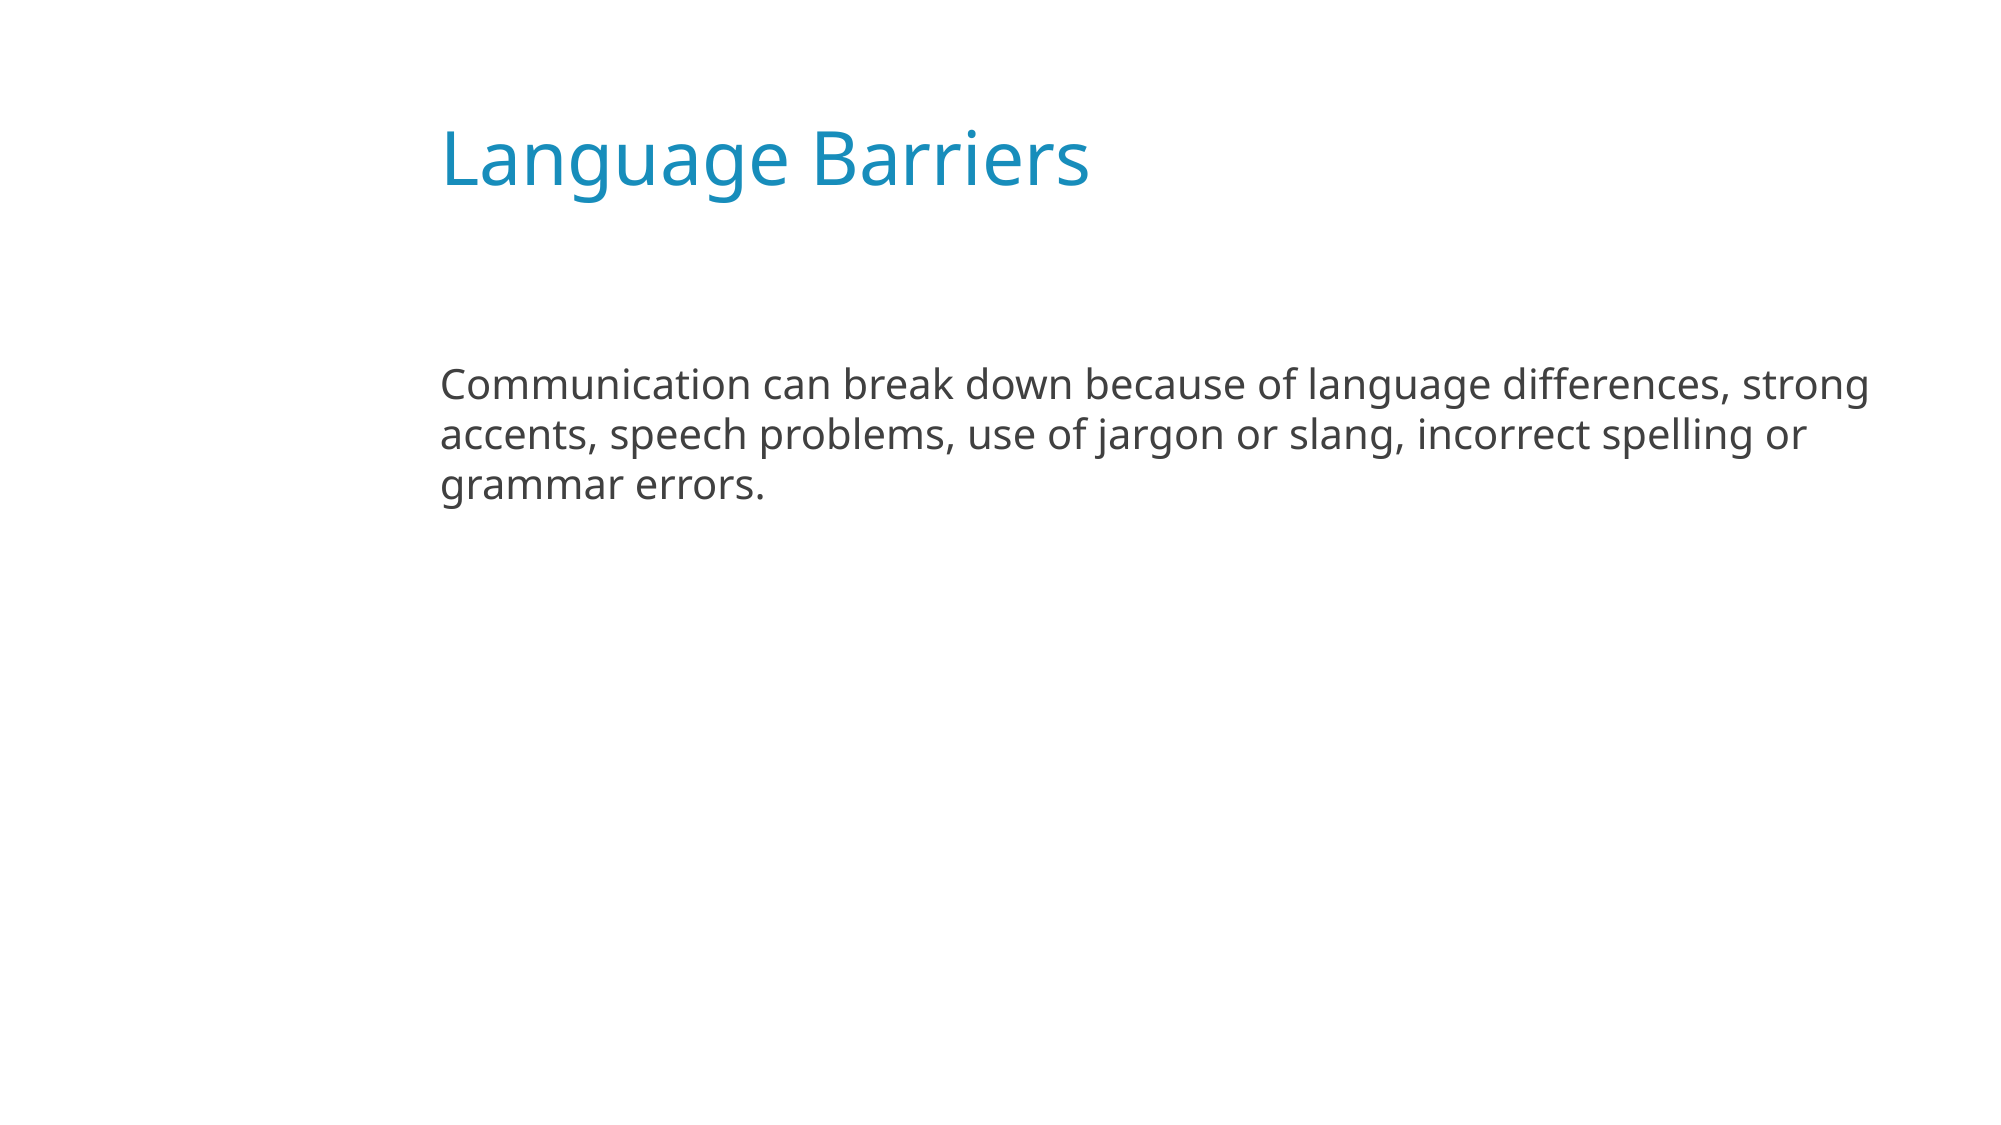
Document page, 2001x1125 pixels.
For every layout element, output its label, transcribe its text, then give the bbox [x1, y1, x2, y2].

title Language Barriers [425, 102, 1888, 313]
list Communication can break down because of language differences, strong accents, speech problems, use of jargon or slang, incorrect spelling or grammar errors. [424, 350, 1888, 1074]
